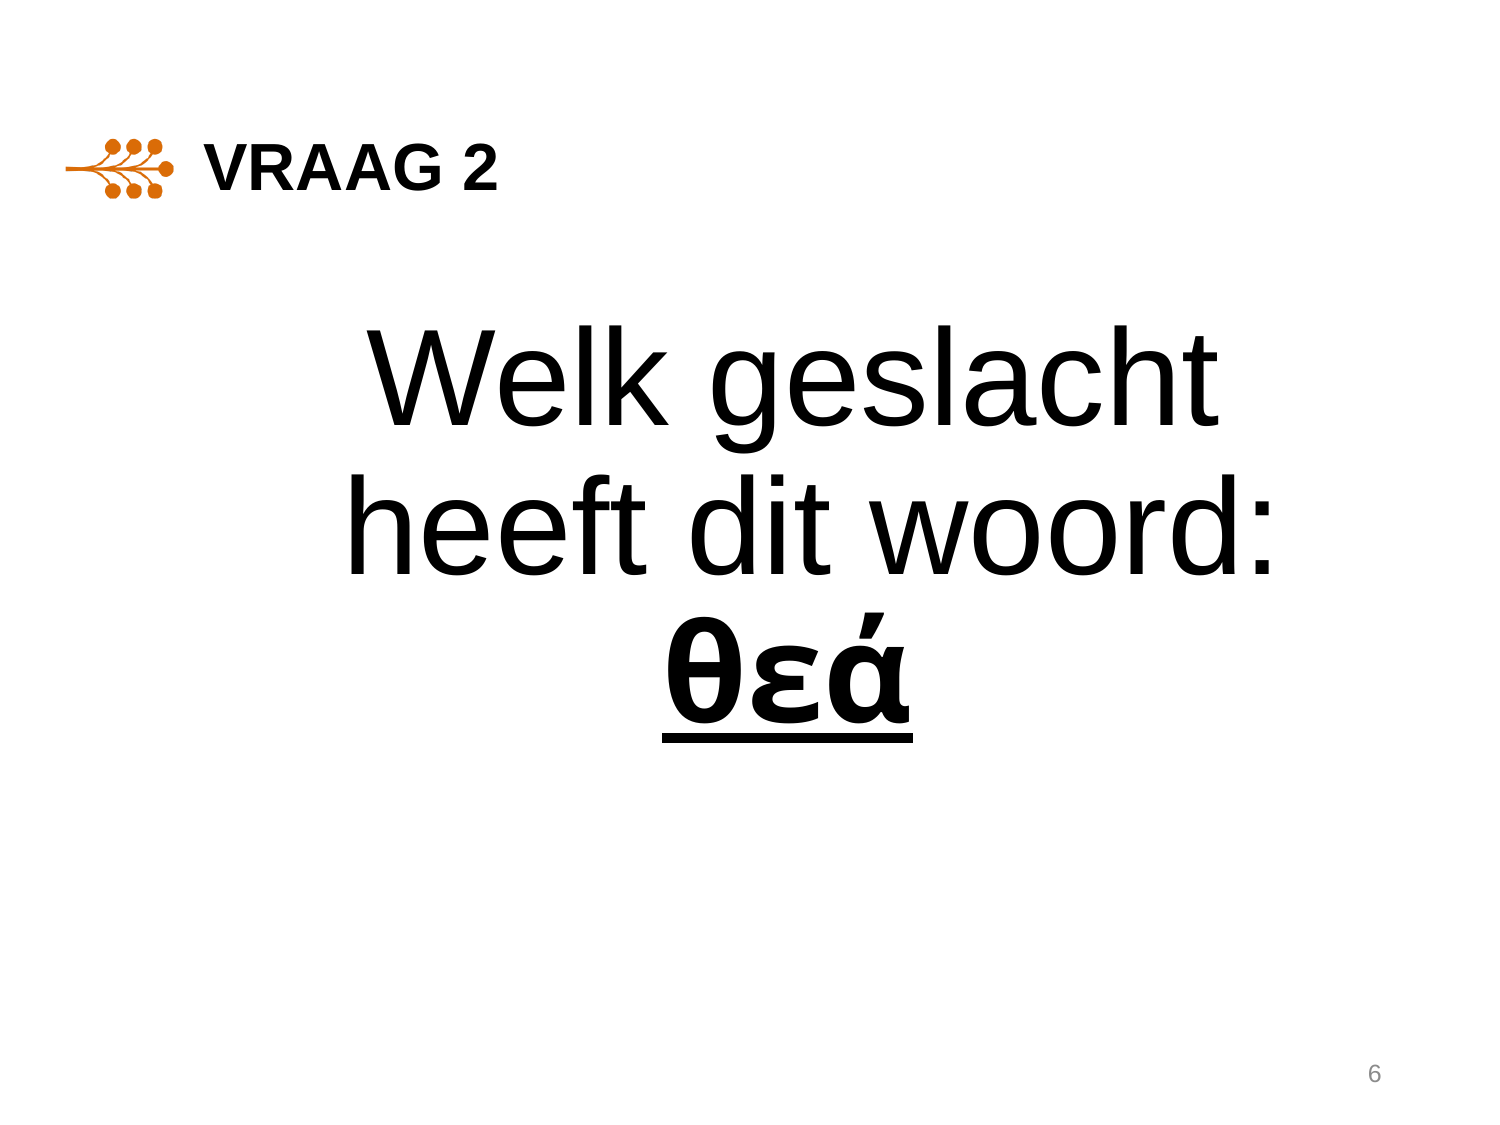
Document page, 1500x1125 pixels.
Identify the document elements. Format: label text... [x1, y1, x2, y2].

slide_number 6 [1059, 1042, 1397, 1103]
picture [65, 138, 174, 199]
list Welk geslacht heeft dit woord: θεά [190, 299, 1397, 1014]
title Vraag 2 [188, 59, 1397, 278]
